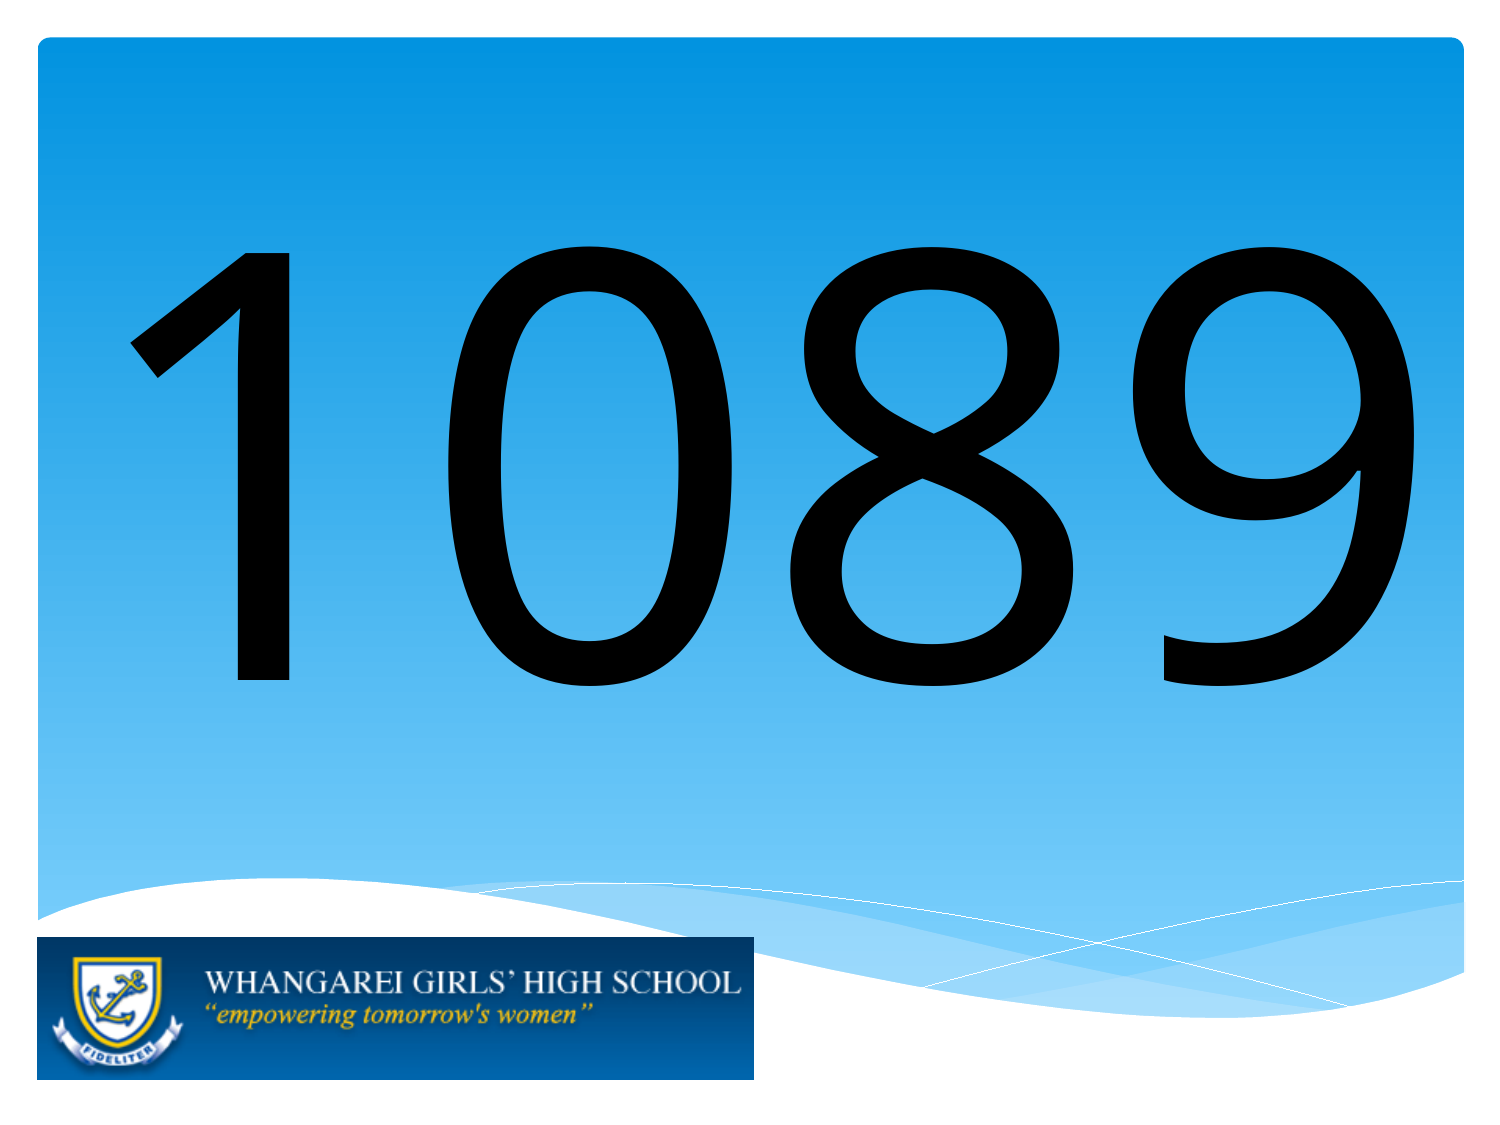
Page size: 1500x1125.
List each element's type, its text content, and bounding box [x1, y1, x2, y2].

text_box 1089 [62, 74, 1463, 808]
picture [37, 937, 754, 1080]
